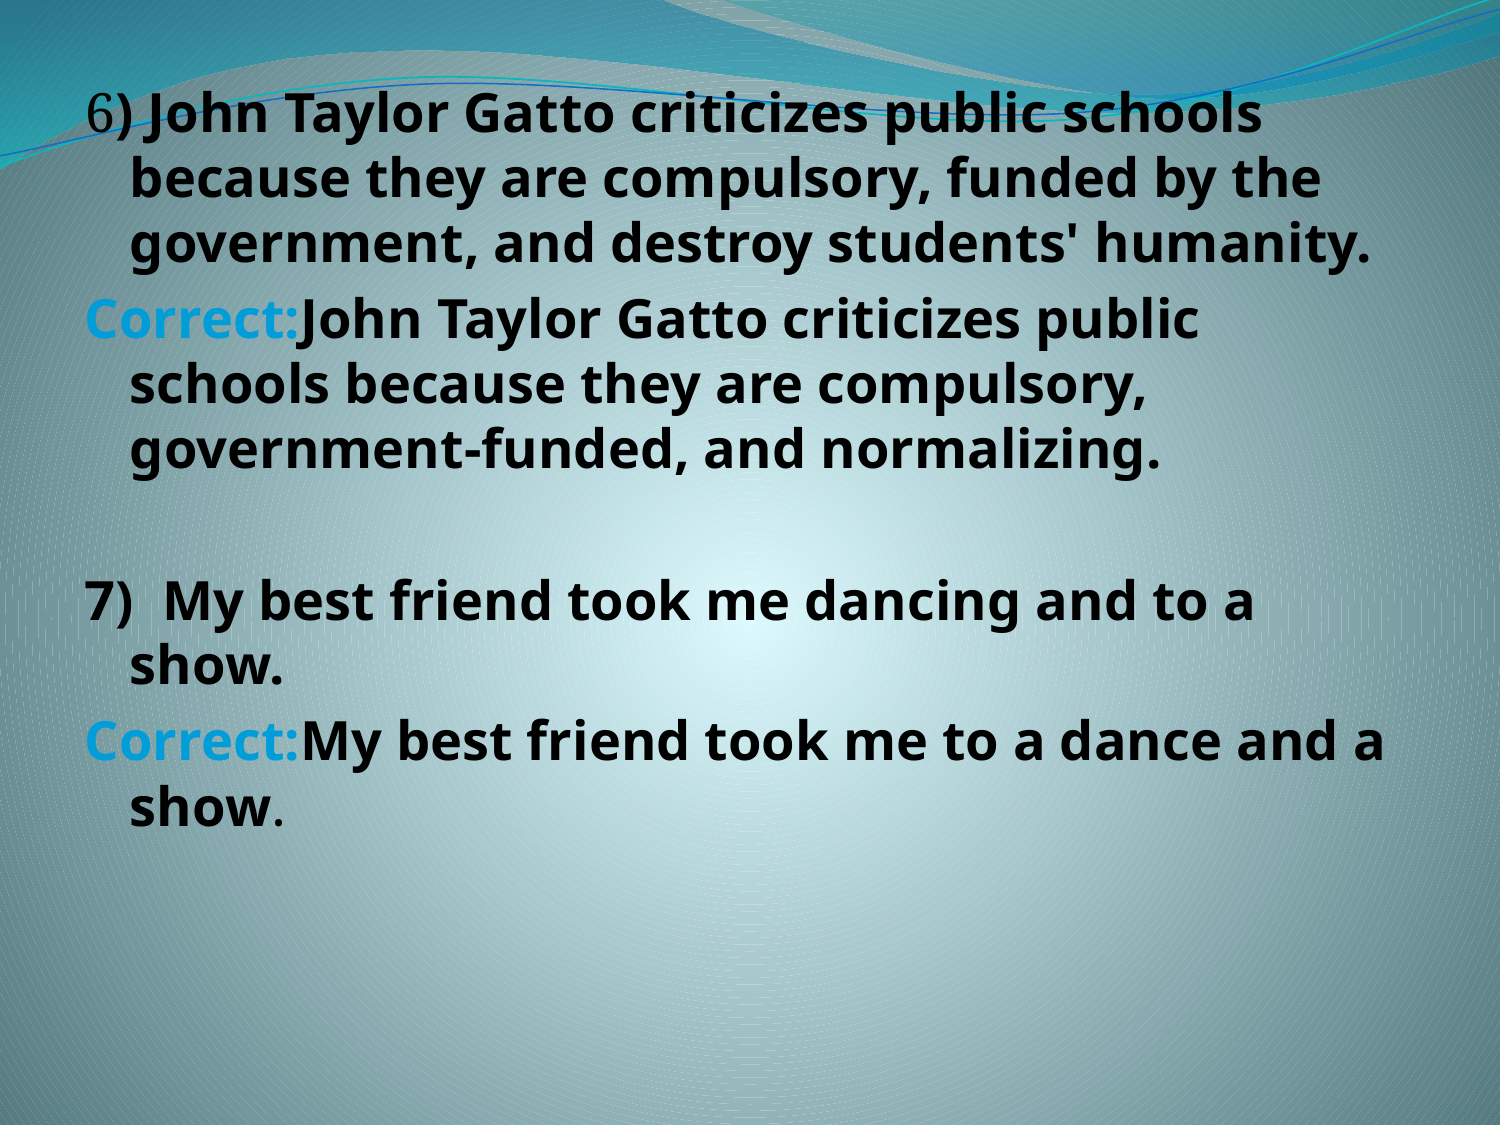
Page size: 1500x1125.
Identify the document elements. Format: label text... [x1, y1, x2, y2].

list 6) John Taylor Gatto criticizes public schools because they are compulsory, funded by the government, and destroy students' humanity. Correct:John Taylor Gatto criticizes public schools because they are compulsory, government-funded, and normalizing. 7) My best friend took me dancing and to a show. Correct:My best friend took me to a dance and a show. [70, 70, 1421, 1024]
